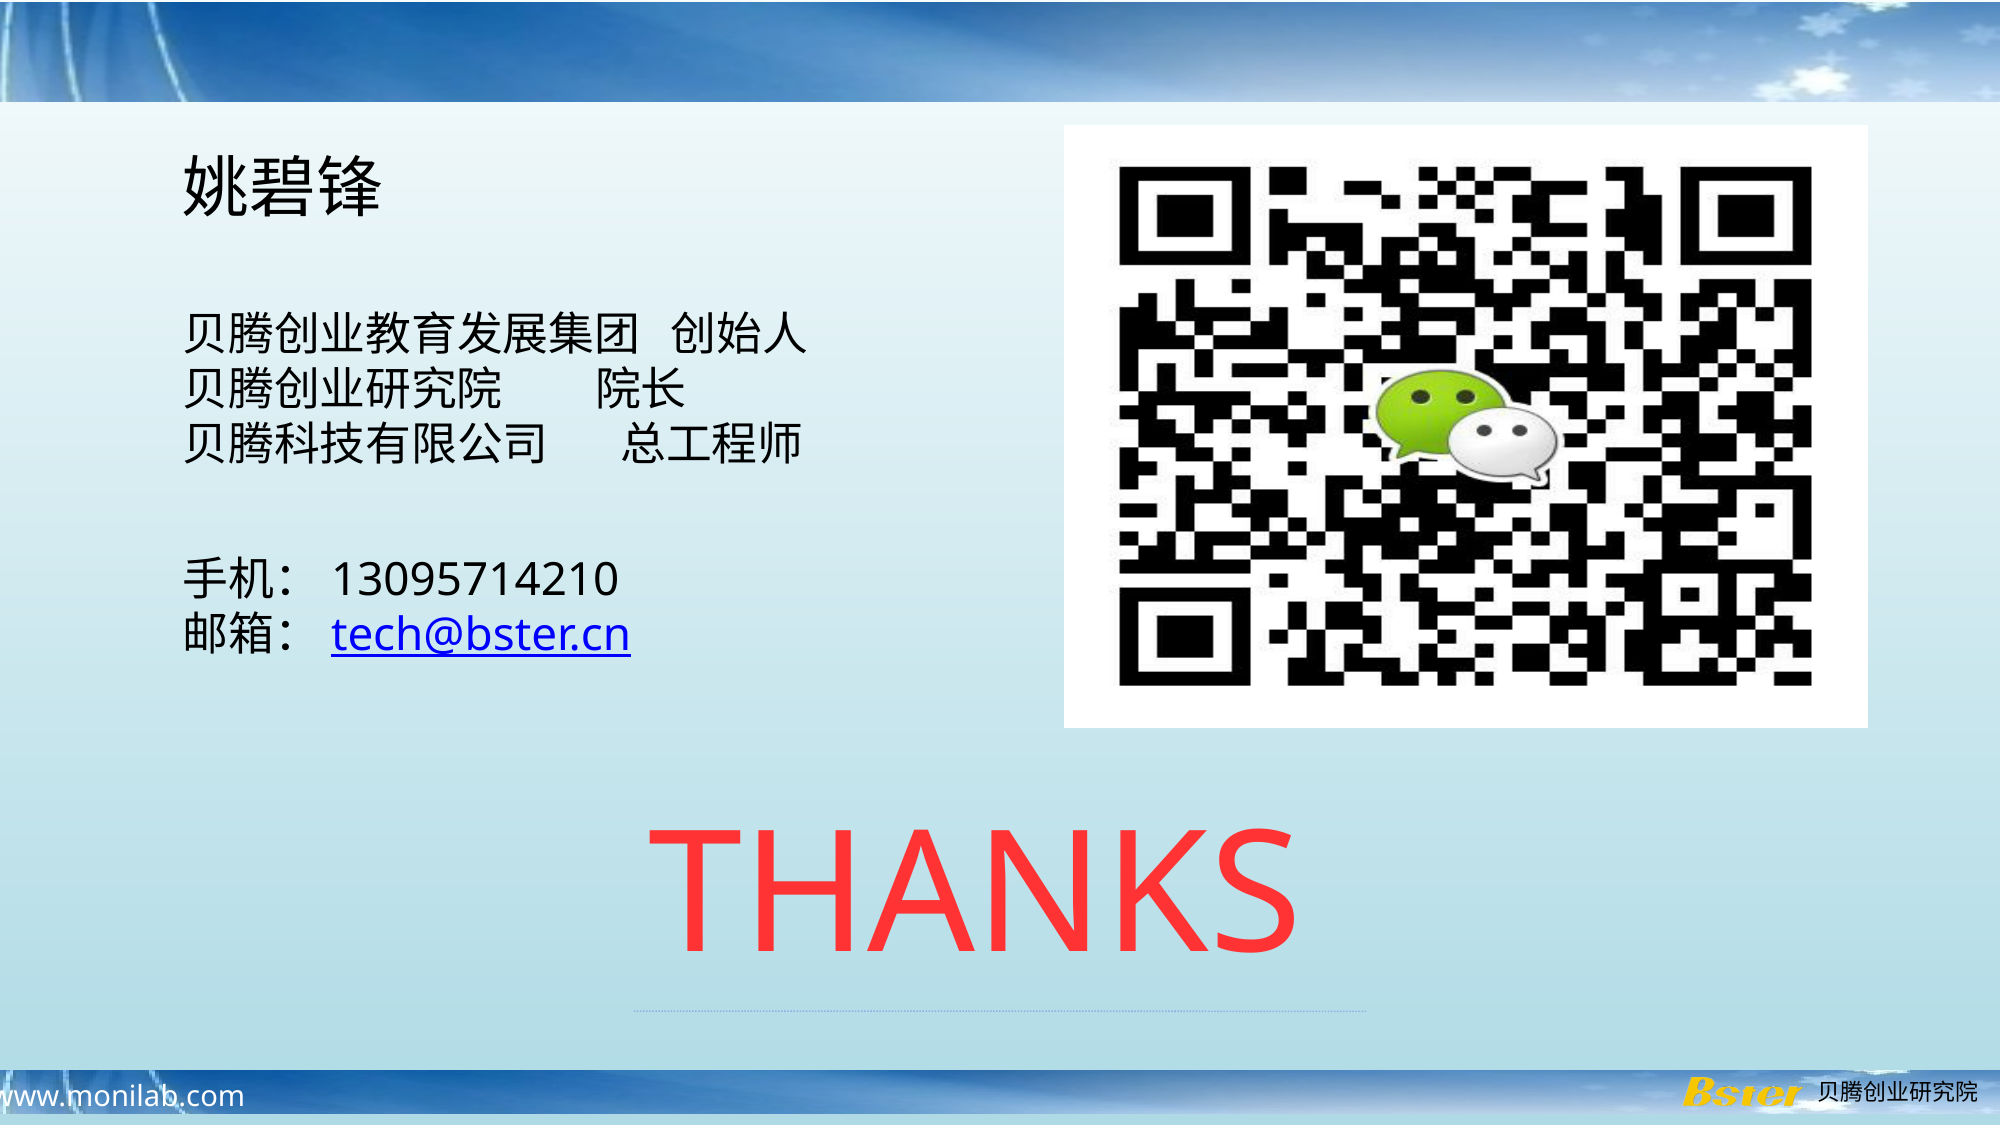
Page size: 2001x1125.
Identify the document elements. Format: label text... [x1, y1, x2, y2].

picture [0, 1070, 2000, 1114]
text_box 姚碧锋 贝腾创业教育发展集团 创始人 贝腾创业研究院 院长 贝腾科技有限公司 总工程师 手机：13095714210 邮箱：tech@bster.cn [167, 137, 1934, 755]
text_box THANKS [633, 775, 1797, 993]
picture [0, 2, 2000, 102]
picture [1063, 125, 1868, 729]
